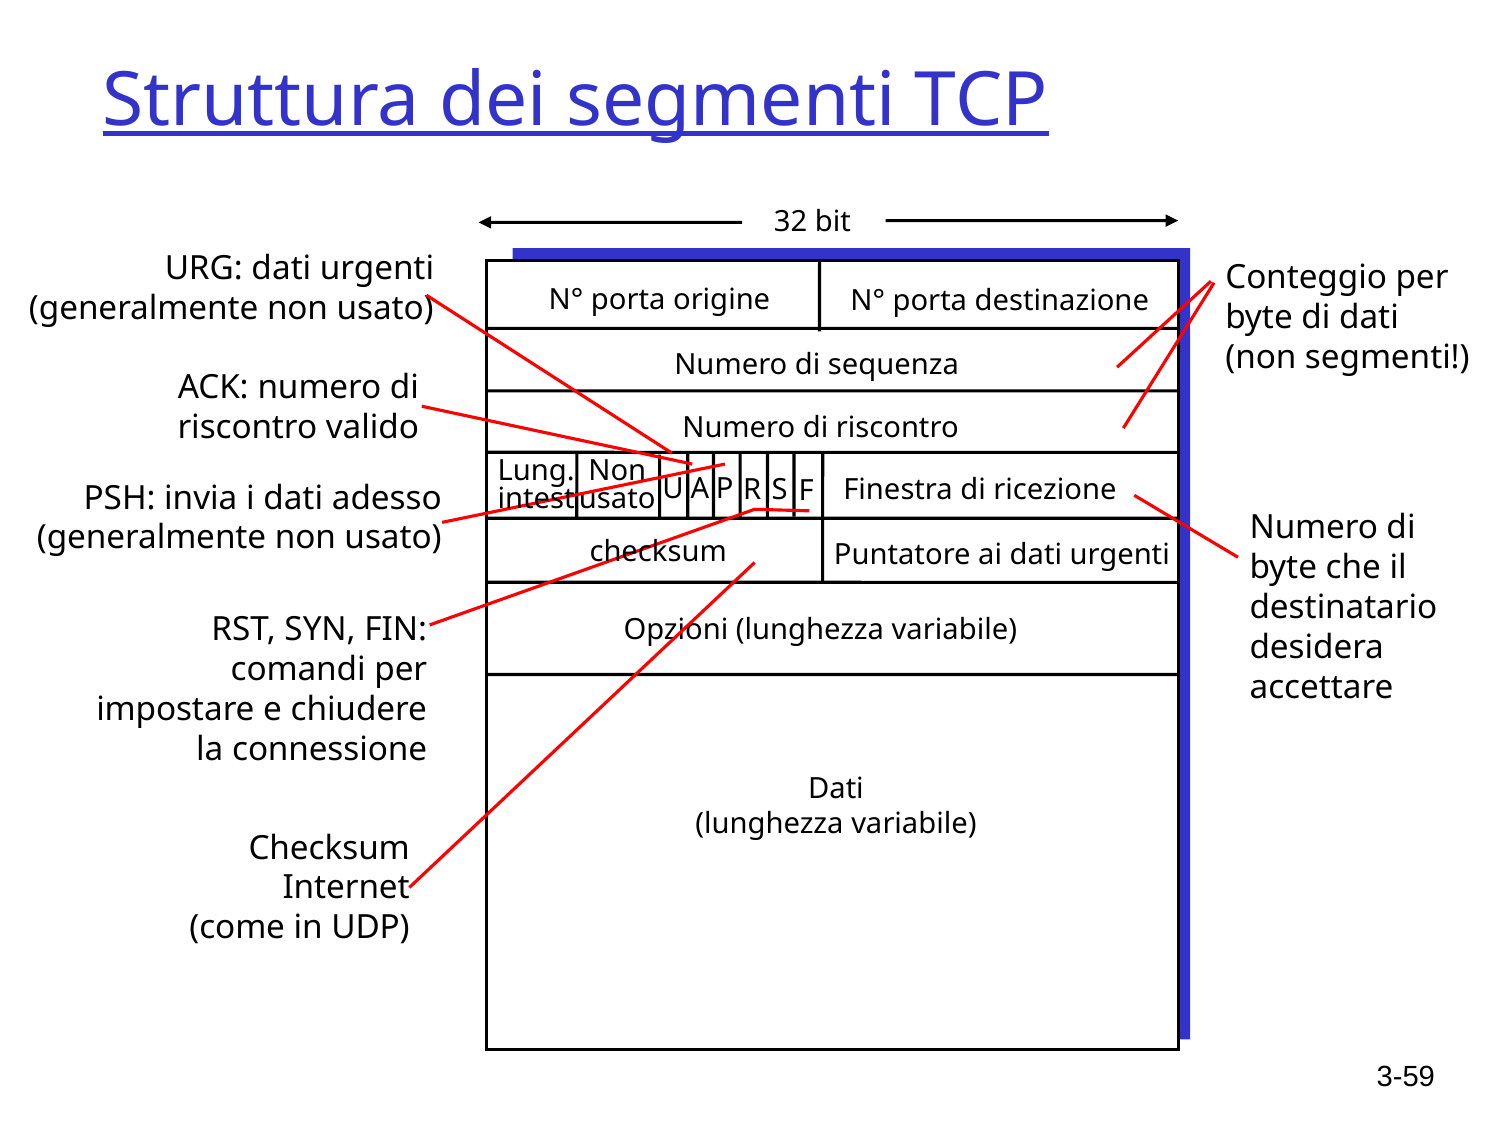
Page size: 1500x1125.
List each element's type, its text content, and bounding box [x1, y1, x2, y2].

text_box Dati (lunghezza variabile) [680, 762, 992, 847]
text_box [768, 453, 794, 463]
text_box [713, 509, 810, 532]
text_box PSH: invia i dati adesso (generalmente non usato) [22, 468, 457, 563]
text_box [688, 513, 713, 518]
text_box [486, 260, 819, 328]
text_box RST, SYN, FIN: comandi per impostare e chiudere la connessione [81, 599, 443, 775]
text_box [795, 453, 822, 463]
text_box [885, 214, 1179, 227]
text_box [823, 453, 1179, 518]
text_box P [725, 462, 749, 513]
text_box [714, 453, 740, 462]
text_box [429, 573, 596, 625]
text_box [486, 391, 1179, 452]
text_box Opzioni (lunghezza variabile) [608, 603, 1033, 653]
text_box ACK: numero di riscontro valido [162, 357, 434, 453]
text_box N° porta destinazione [828, 274, 1165, 324]
text_box R [749, 463, 777, 510]
text_box [671, 453, 687, 462]
text_box [823, 519, 1179, 528]
text_box 32 bit [759, 195, 866, 245]
text_box [741, 453, 767, 463]
text_box [486, 519, 724, 582]
text_box Finestra di ricezione [829, 463, 1132, 513]
text_box Numero di byte che il destinatario desidera accettare [1234, 498, 1461, 713]
title Struttura dei segmenti TCP [87, 30, 1363, 160]
text_box [486, 583, 1179, 674]
text_box Puntatore ai dati urgenti [819, 528, 1185, 578]
text_box Non usato [590, 450, 671, 522]
text_box Numero di riscontro [541, 401, 1101, 451]
text_box Lung. intest [482, 450, 590, 522]
text_box [486, 675, 1179, 1050]
text_box Numero di sequenza [612, 337, 1021, 388]
text_box [820, 260, 1179, 328]
text_box A [699, 462, 725, 513]
text_box N° porta origine [534, 273, 786, 324]
text_box U [671, 462, 699, 513]
text_box [486, 329, 1179, 390]
text_box URG: dati urgenti (generalmente non usato) [14, 238, 450, 334]
text_box [714, 513, 740, 518]
text_box [789, 514, 822, 518]
text_box Checksum Internet (come in UDP) [174, 818, 425, 953]
text_box [478, 216, 743, 229]
text_box [576, 519, 822, 582]
slide_number 3-59 [1338, 1049, 1451, 1125]
text_box [671, 513, 687, 518]
text_box [512, 248, 1191, 1040]
text_box checksum [574, 524, 742, 575]
text_box F [803, 463, 829, 514]
text_box S [777, 463, 803, 510]
text_box Conteggio per byte di dati (non segmenti!) [1210, 248, 1485, 383]
text_box [823, 578, 1179, 582]
text_box [688, 453, 713, 462]
